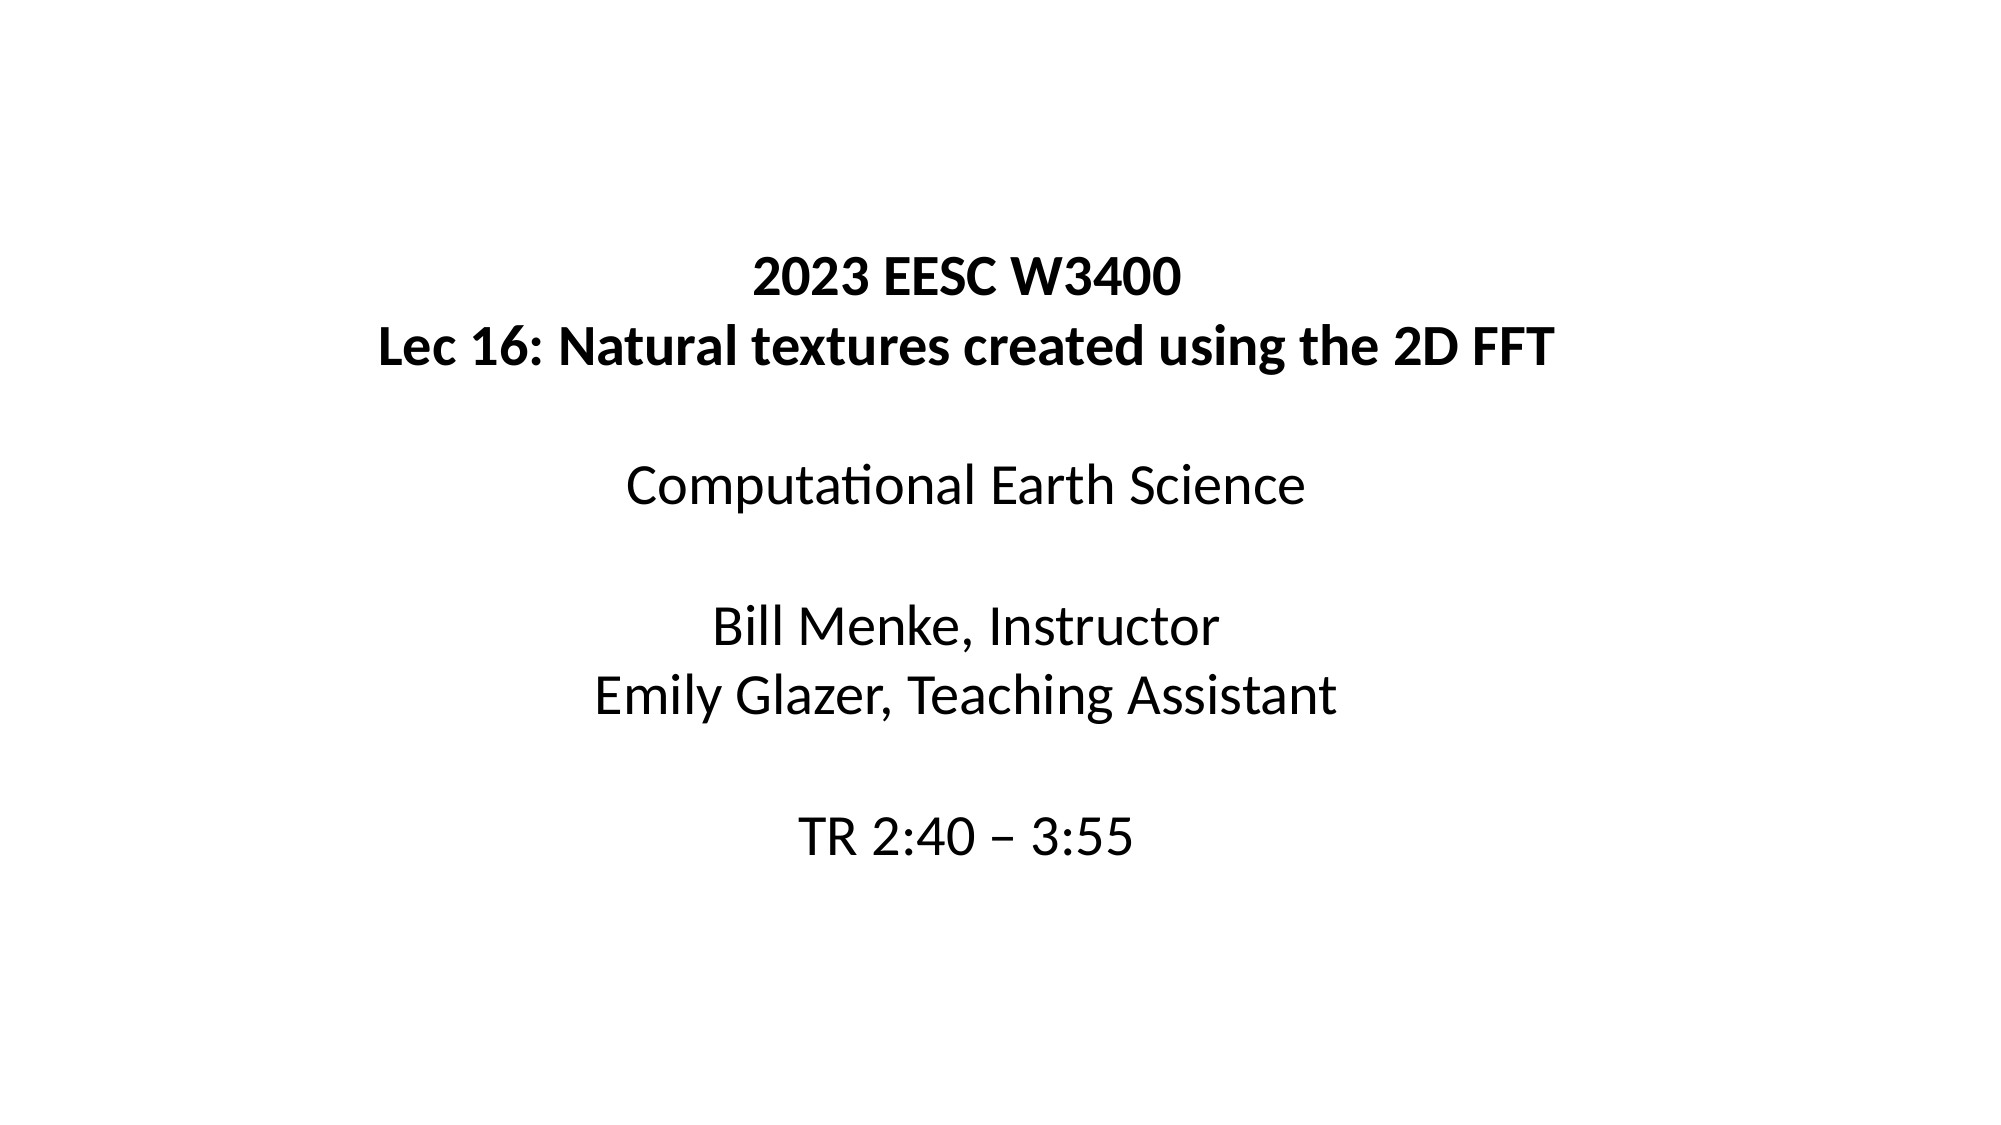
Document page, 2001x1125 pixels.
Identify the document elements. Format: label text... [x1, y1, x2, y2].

text_box 2023 EESC W3400 Lec 16: Natural textures created using the 2D FFT Computational Earth Science Bill Menke, Instructor Emily Glazer, Teaching Assistant TR 2:40 – 3:55 [81, 229, 1853, 874]
